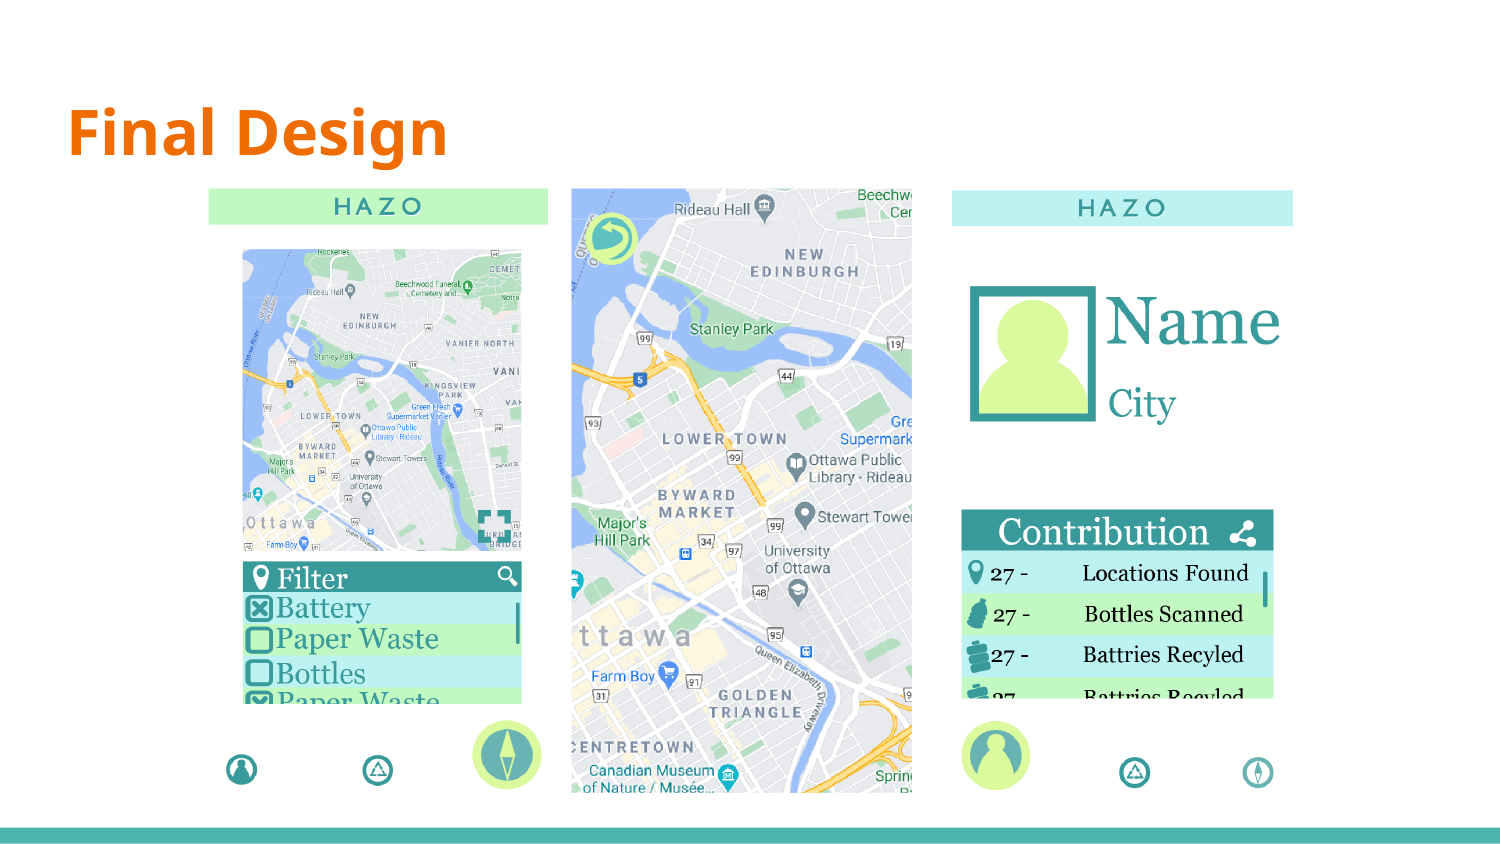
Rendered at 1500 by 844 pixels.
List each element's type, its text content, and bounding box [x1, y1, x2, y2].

picture [570, 188, 912, 793]
picture [952, 188, 1294, 794]
picture [206, 188, 548, 794]
title Final Design [51, 72, 1449, 189]
